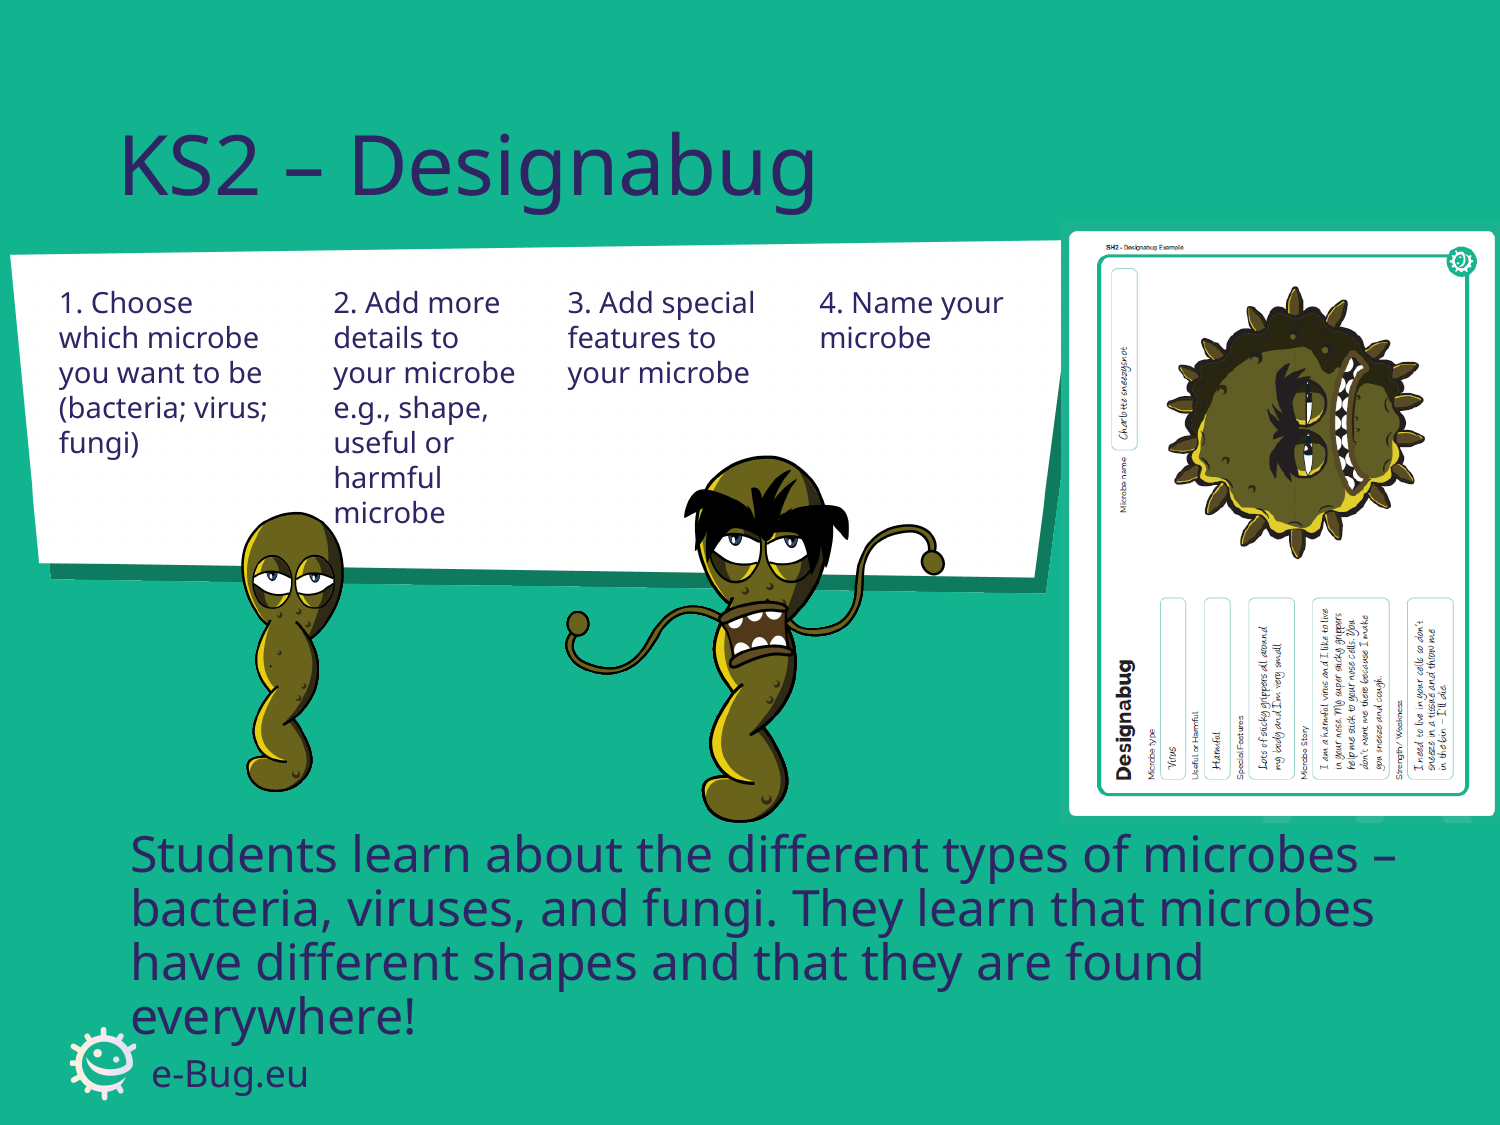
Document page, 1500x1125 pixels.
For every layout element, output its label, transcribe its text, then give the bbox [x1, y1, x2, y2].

picture [10, 221, 1500, 823]
footer e-Bug.eu [136, 1042, 643, 1103]
list Students learn about the different types of microbes – bacteria, viruses, and fungi. They learn that microbes have different shapes and that they are found everywhere! [115, 823, 1443, 1068]
title KS2 – Designabug [102, 0, 1397, 222]
